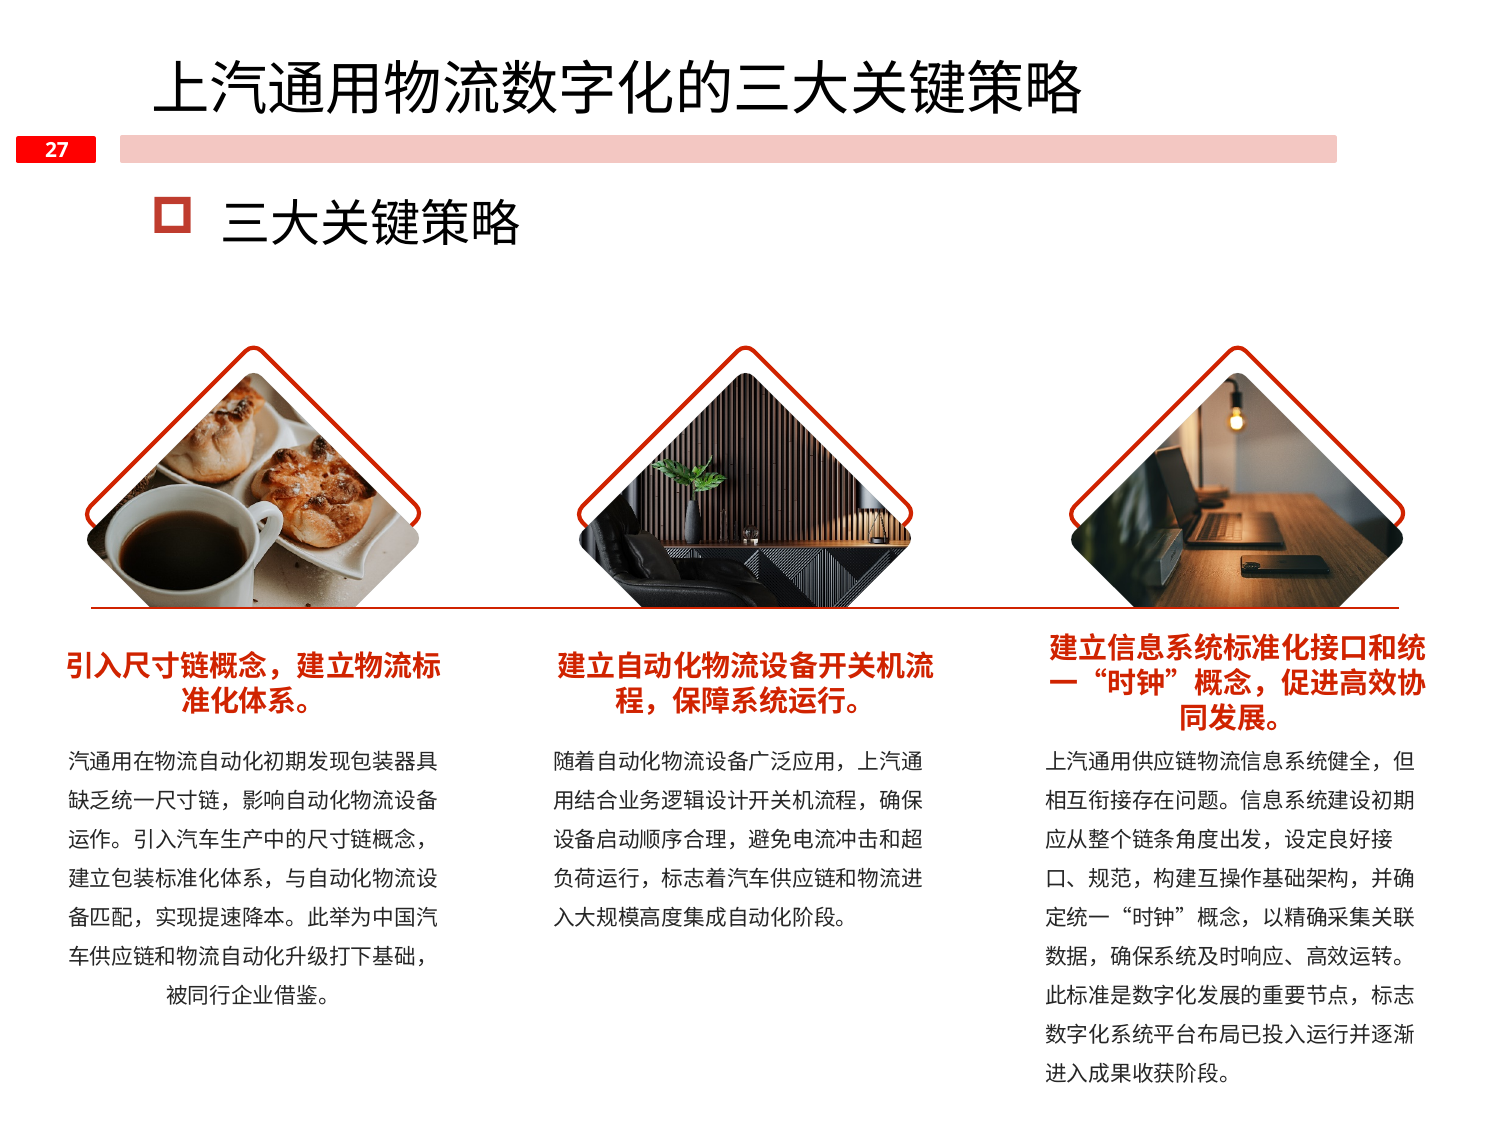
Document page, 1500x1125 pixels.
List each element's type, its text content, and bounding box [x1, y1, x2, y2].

text_box 三大关键策略 [135, 184, 1121, 279]
text_box 汽通用在物流自动化初期发现包装器具缺乏统一尺寸链，影响自动化物流设备运作。引入汽车生产中的尺寸链概念，建立包装标准化体系，与自动化物流设备匹配，实现提速降本。此举为中国汽车供应链和物流自动化升级打下基础，被同行企业借鉴。 [61, 735, 445, 964]
text_box 引入尺寸链概念，建立物流标准化体系。 [61, 644, 446, 720]
text_box 建立自动化物流设备开关机流程，保障系统运行。 [553, 644, 938, 720]
text_box [714, 345, 777, 371]
text_box [222, 345, 285, 371]
picture [86, 372, 420, 609]
picture [578, 372, 912, 607]
text_box 上汽通用供应链物流信息系统健全，但相互衔接存在问题。信息系统建设初期应从整个链条角度出发，设定良好接口、规范，构建互操作基础架构，并确定统一“时钟”概念，以精确采集关联数据，确保系统及时响应、高效运转。此标准是数字化发展的重要节点，标志数字化系统平台布局已投入运行并逐渐进入成果收获阶段。 [1045, 735, 1430, 964]
text_box [1206, 345, 1269, 371]
picture [1070, 372, 1404, 609]
text_box 建立信息系统标准化接口和统一“时钟”概念，促进高效协同发展。 [1045, 644, 1430, 720]
text_box 随着自动化物流设备广泛应用，上汽通用结合业务逻辑设计开关机流程，确保设备启动顺序合理，避免电流冲击和超负荷运行，标志着汽车供应链和物流进入大规模高度集成自动化阶段。 [553, 735, 938, 964]
text_box [17, 129, 97, 189]
text_box 上汽通用物流数字化的三大关键策略 [136, 43, 1099, 129]
